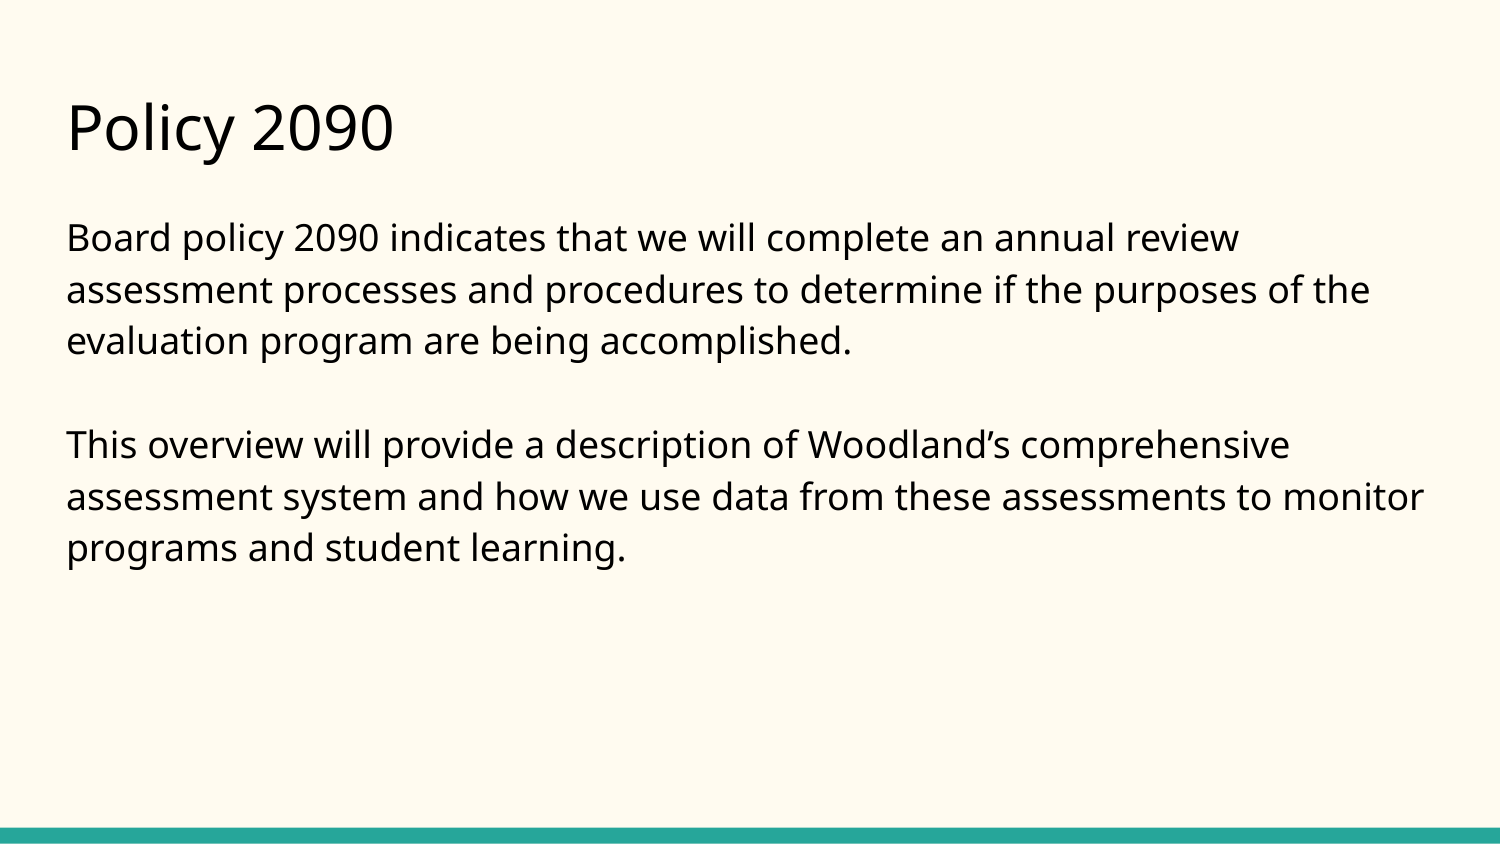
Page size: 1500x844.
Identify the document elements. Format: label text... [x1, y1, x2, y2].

list Board policy 2090 indicates that we will complete an annual review assessment processes and procedures to determine if the purposes of the evaluation pro­gram are being accomplished. This overview will provide a description of Woodland’s comprehensive assessment system and how we use data from these assessments to monitor programs and student learning. [51, 192, 1449, 750]
title Policy 2090 [51, 72, 1449, 174]
